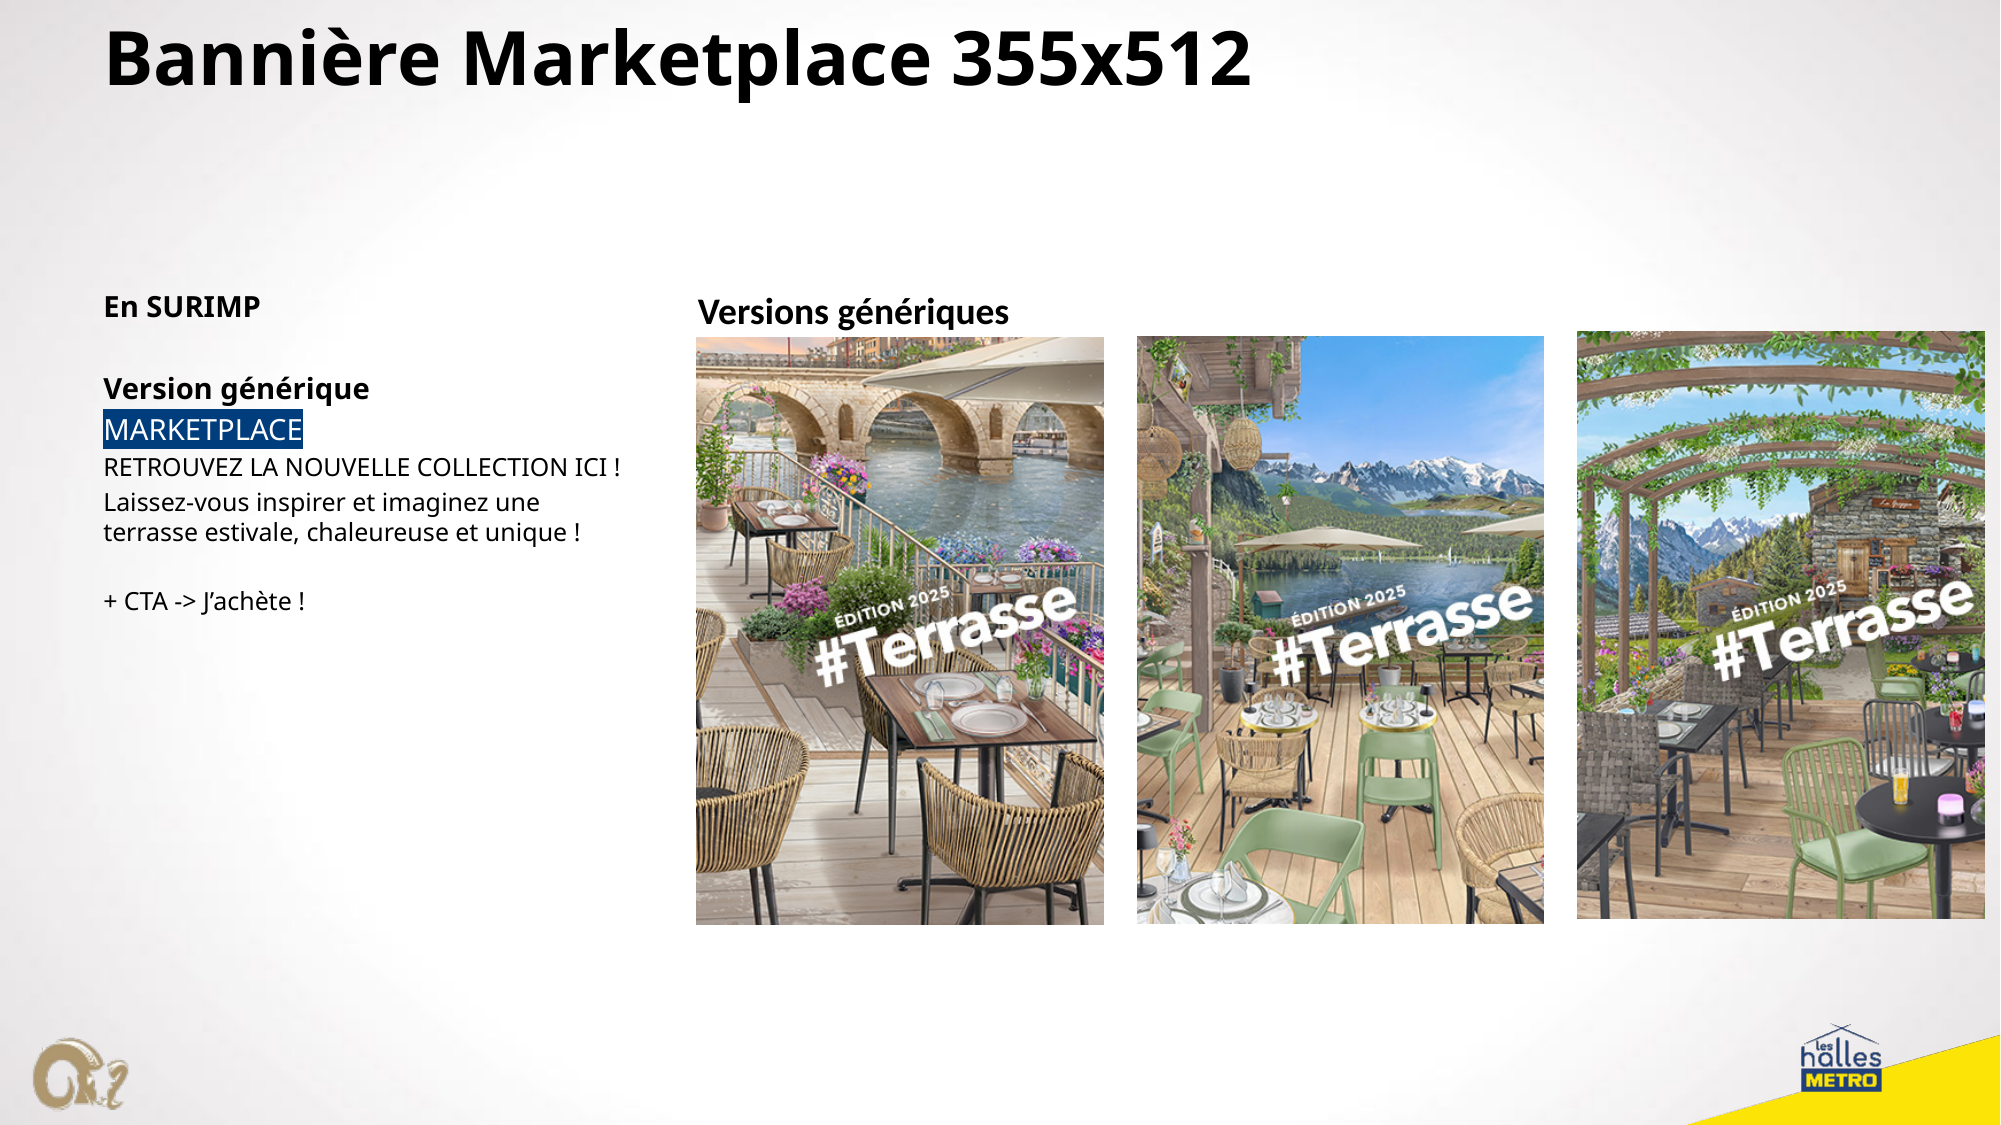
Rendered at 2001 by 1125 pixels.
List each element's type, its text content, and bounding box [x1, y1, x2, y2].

picture [0, 0, 2001, 1125]
text_box En SURIMP Version générique MARKETPLACE RETROUVEZ LA NOUVELLE COLLECTION ICI ! Laissez-vous inspirer et imaginez une terrasse estivale, chaleureuse et unique ! + CTA -> J’achète ! [88, 281, 655, 997]
text_box Versions génériques [683, 279, 1246, 339]
title Bannière Marketplace 355x512 [88, 6, 1288, 195]
